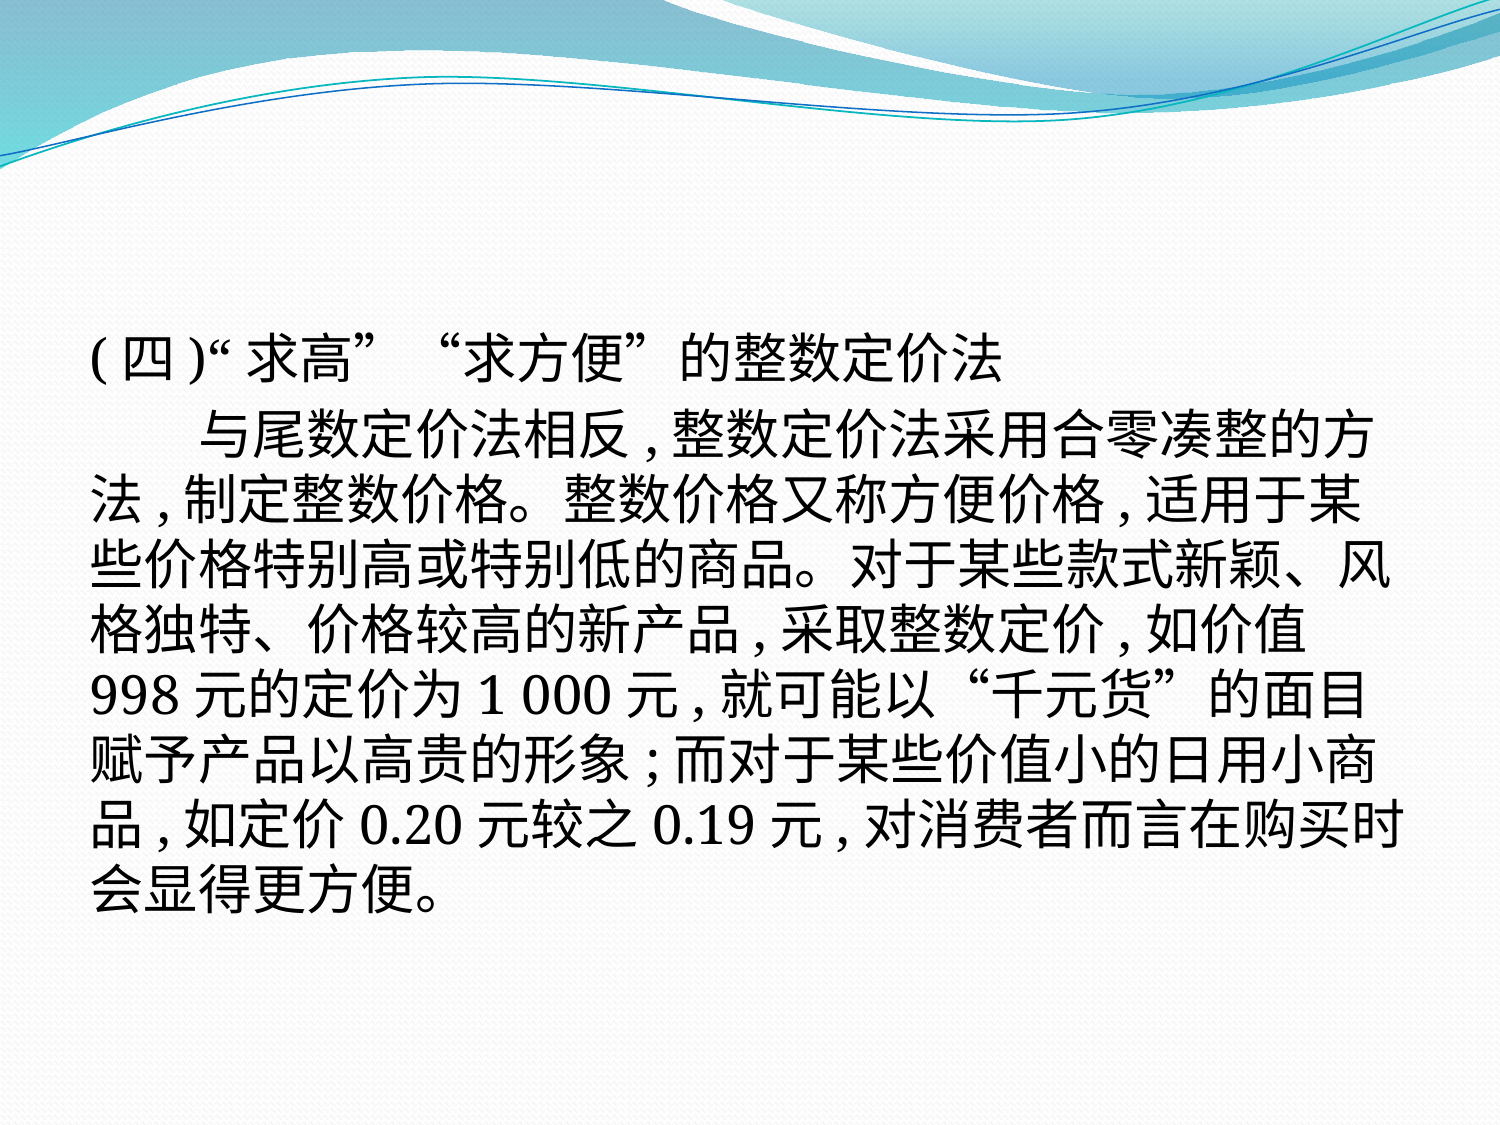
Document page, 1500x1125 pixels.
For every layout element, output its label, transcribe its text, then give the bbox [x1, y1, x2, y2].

list (四)“求高”“求方便”的整数定价法 与尾数定价法相反,整数定价法采用合零凑整的方法,制定整数价格。整数价格又称方便价格,适用于某些价格特别高或特别低的商品。对于某些款式新颖、风格独特、价格较高的新产品,采取整数定价,如价值998元的定价为1 000元,就可能以“千元货”的面目赋予产品以高贵的形象;而对于某些价值小的日用小商品,如定价0.20元较之0.19元,对消费者而言在购买时会显得更方便。 [75, 317, 1425, 1038]
